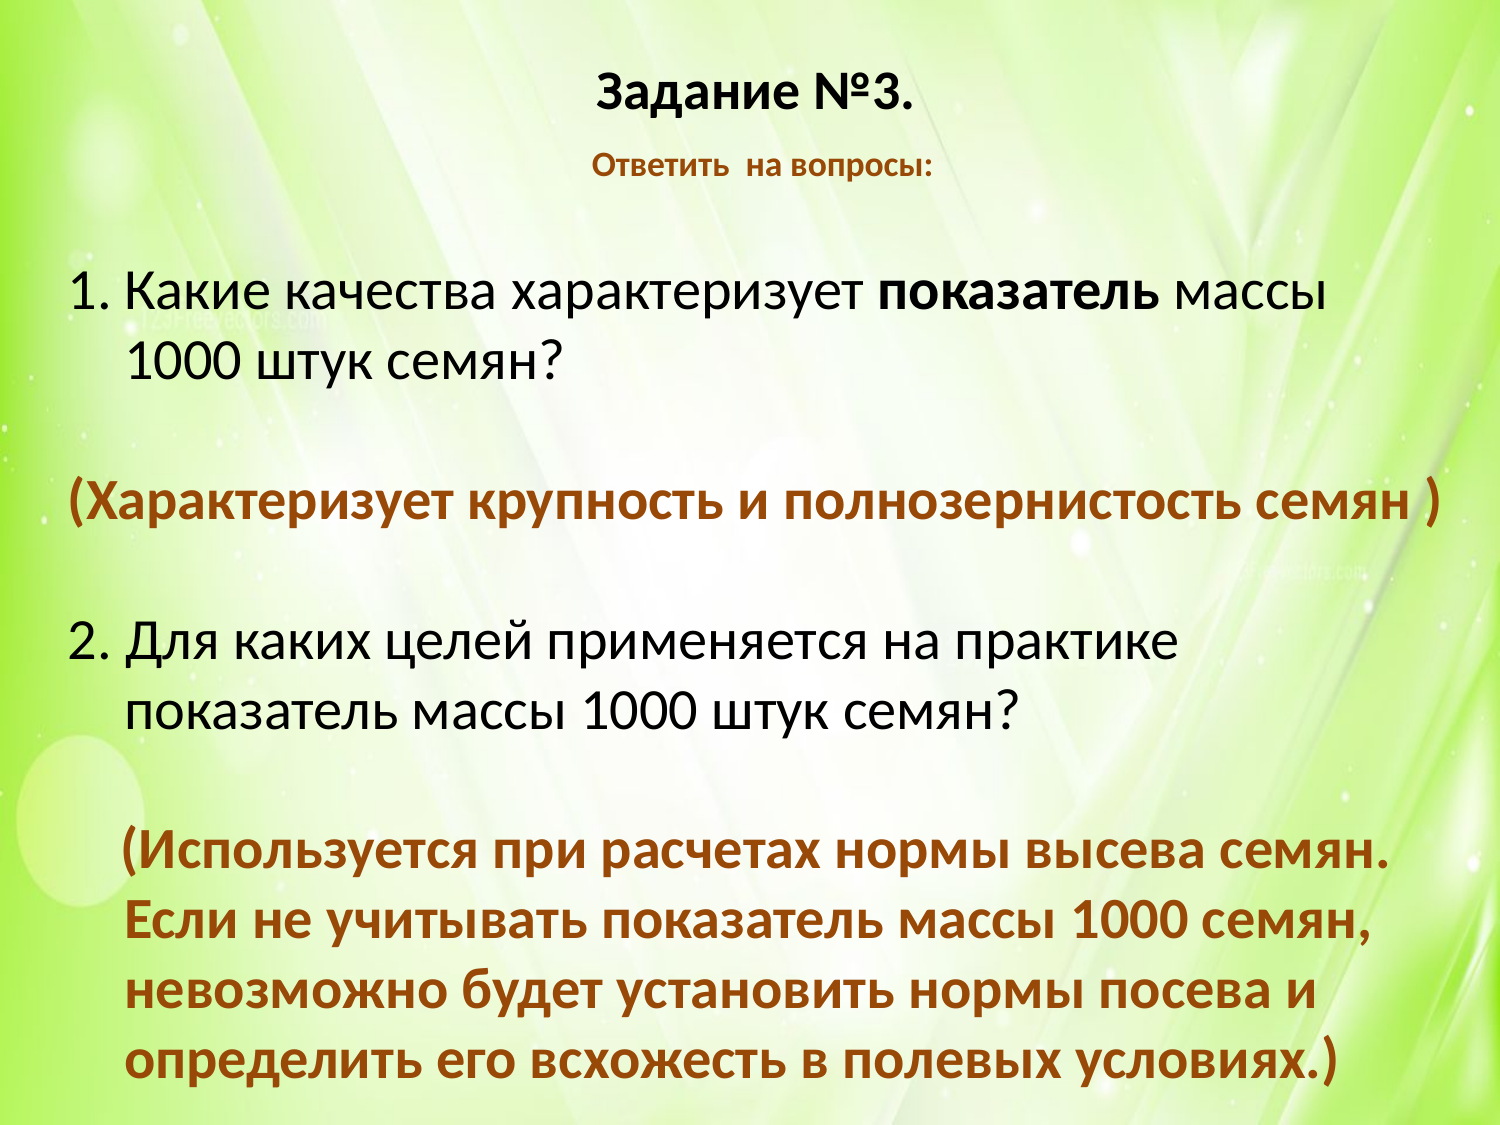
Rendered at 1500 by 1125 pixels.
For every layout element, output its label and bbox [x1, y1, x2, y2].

list [0, 0, 1500, 1125]
